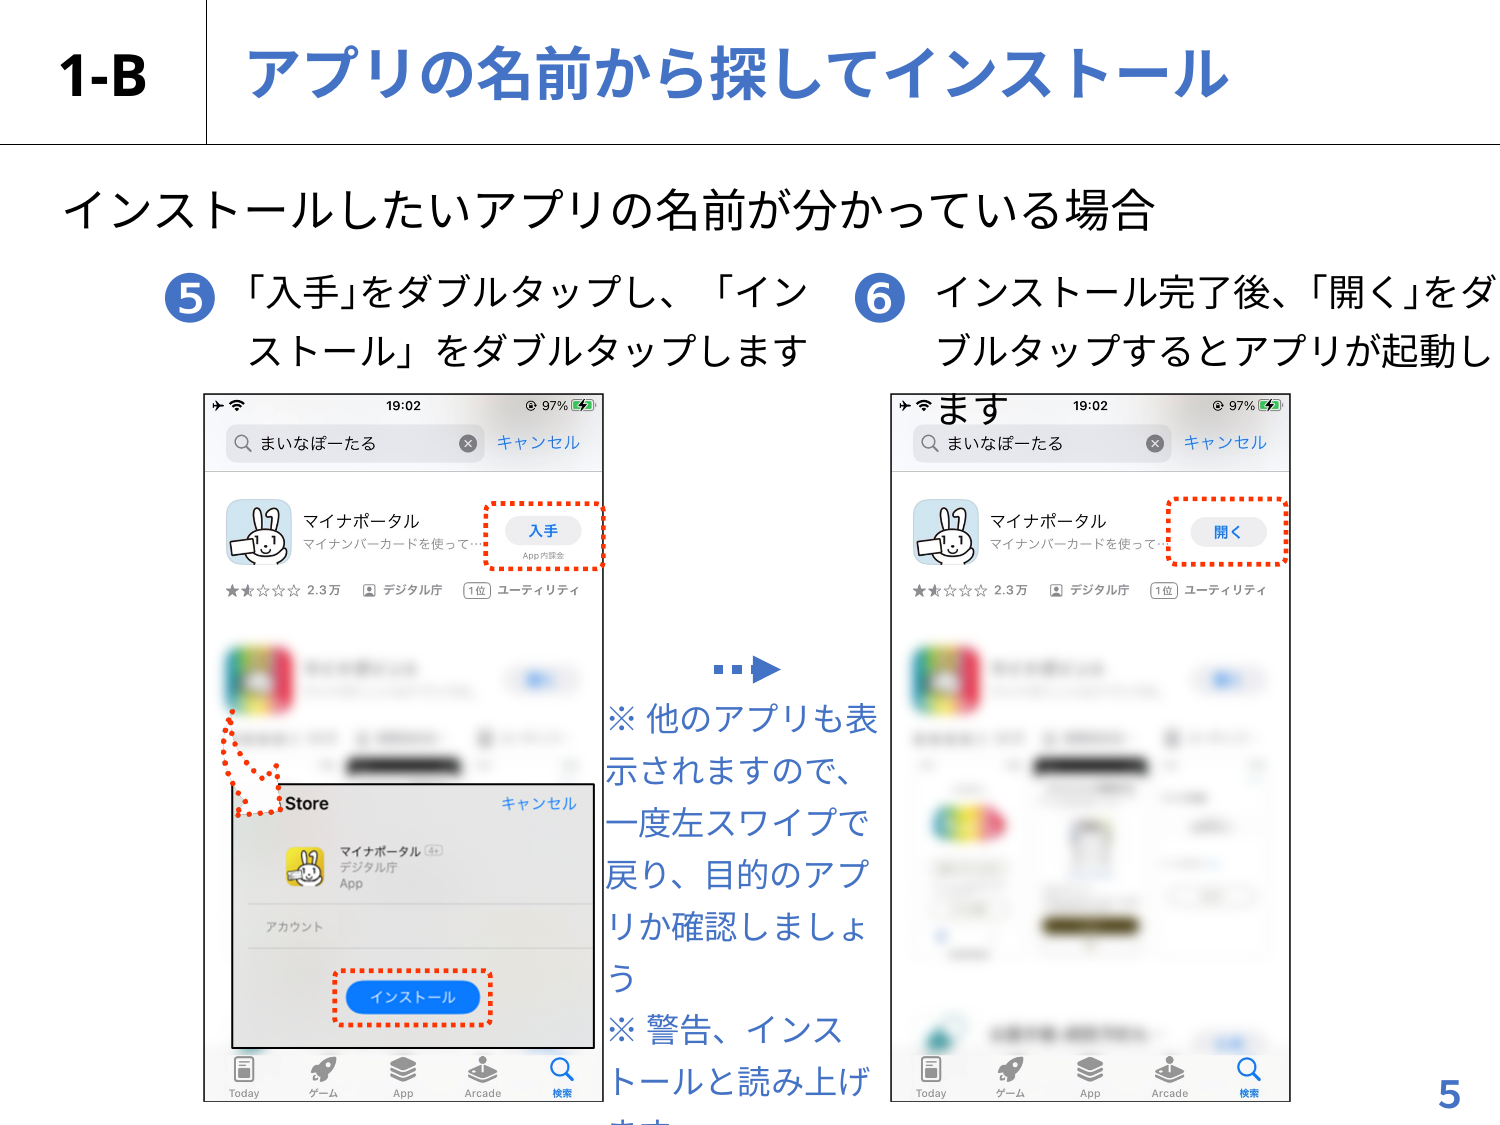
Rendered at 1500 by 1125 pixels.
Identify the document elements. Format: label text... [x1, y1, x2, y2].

text_box インストール完了後、｢開く｣をダブルタップするとアプリが起動します [919, 248, 1500, 439]
text_box 1-B [0, 0, 207, 147]
text_box ５ [1399, 1063, 1500, 1123]
title アプリの名前から探してインストール [228, 36, 1472, 116]
text_box ❻ [835, 274, 919, 343]
text_box ❺ [145, 274, 223, 343]
picture [179, 393, 604, 1102]
picture [890, 393, 1291, 1102]
text_box インストールしたいアプリの名前が分かっている場合 [46, 180, 1422, 274]
text_box ※他のアプリも表示されますので、一度左スワイプで戻り、目的のアプリか確認しましょう ※警告、インストールと読み上げます [599, 679, 889, 1125]
text_box ｢入手｣をダブルタップし、「インストール」をダブルタップします [231, 274, 836, 381]
